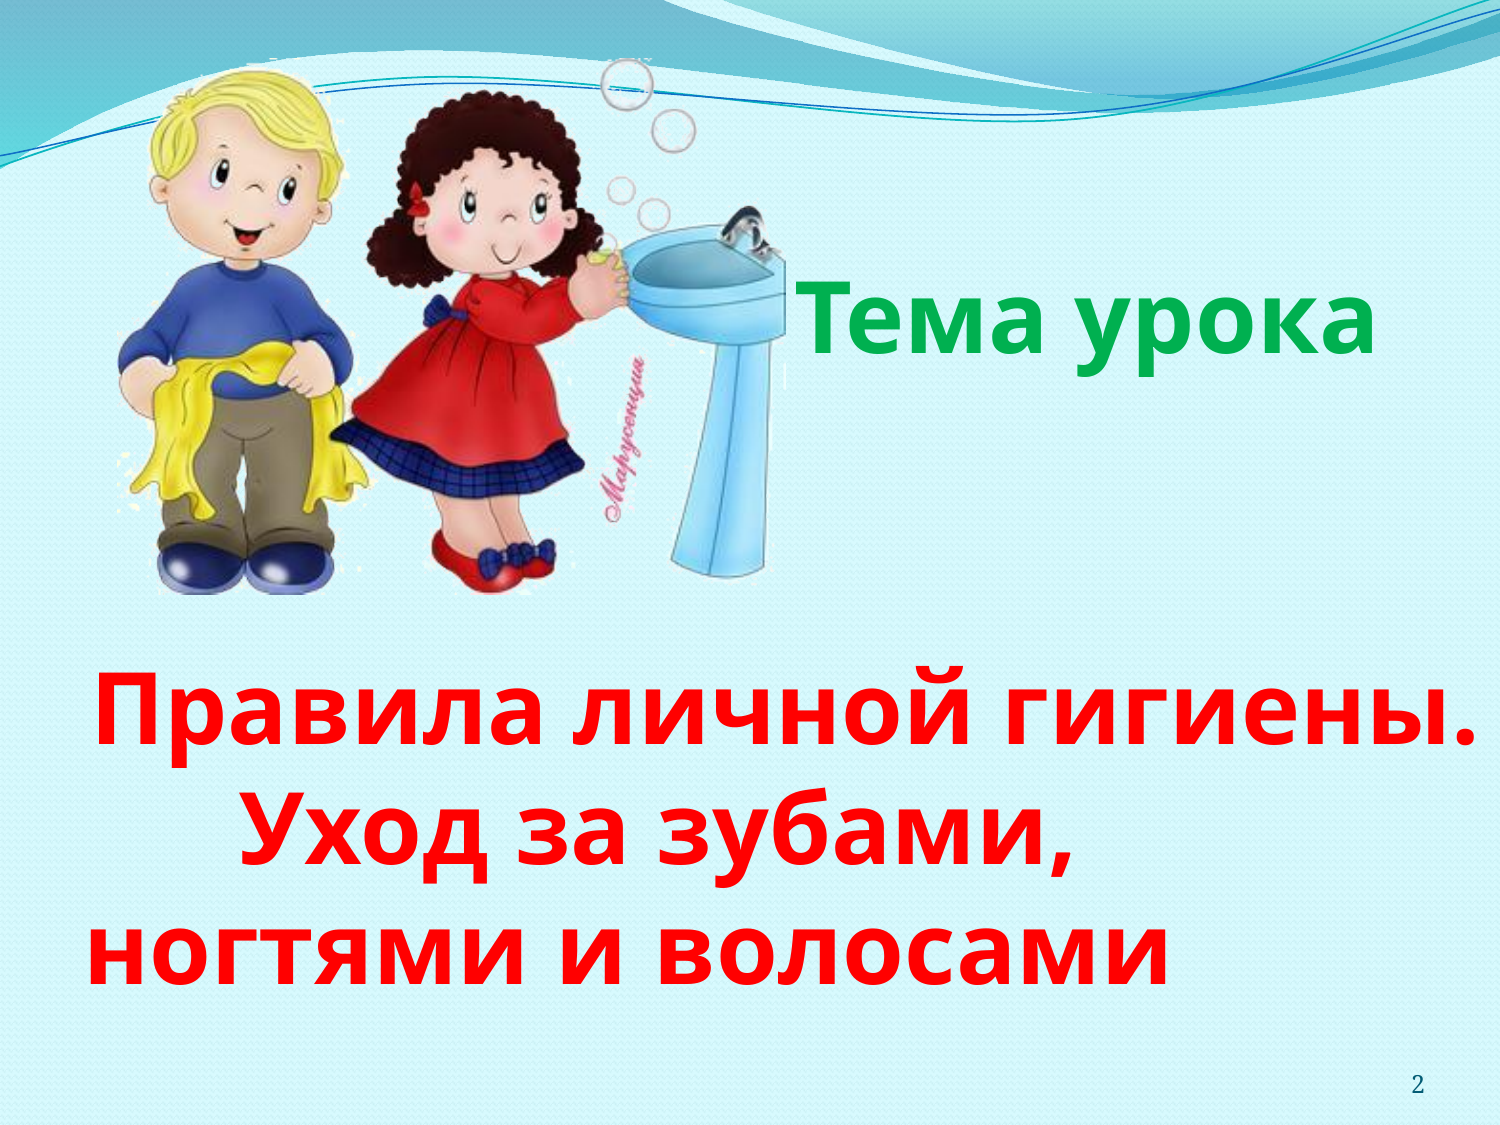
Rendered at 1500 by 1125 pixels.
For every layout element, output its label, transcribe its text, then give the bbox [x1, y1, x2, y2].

picture [116, 58, 786, 596]
subtitle Правила личной гигиены. Уход за зубами, ногтями и волосами [23, 637, 1500, 1032]
list Тема урока [792, 246, 1500, 463]
slide_number 2 [1299, 1042, 1425, 1103]
